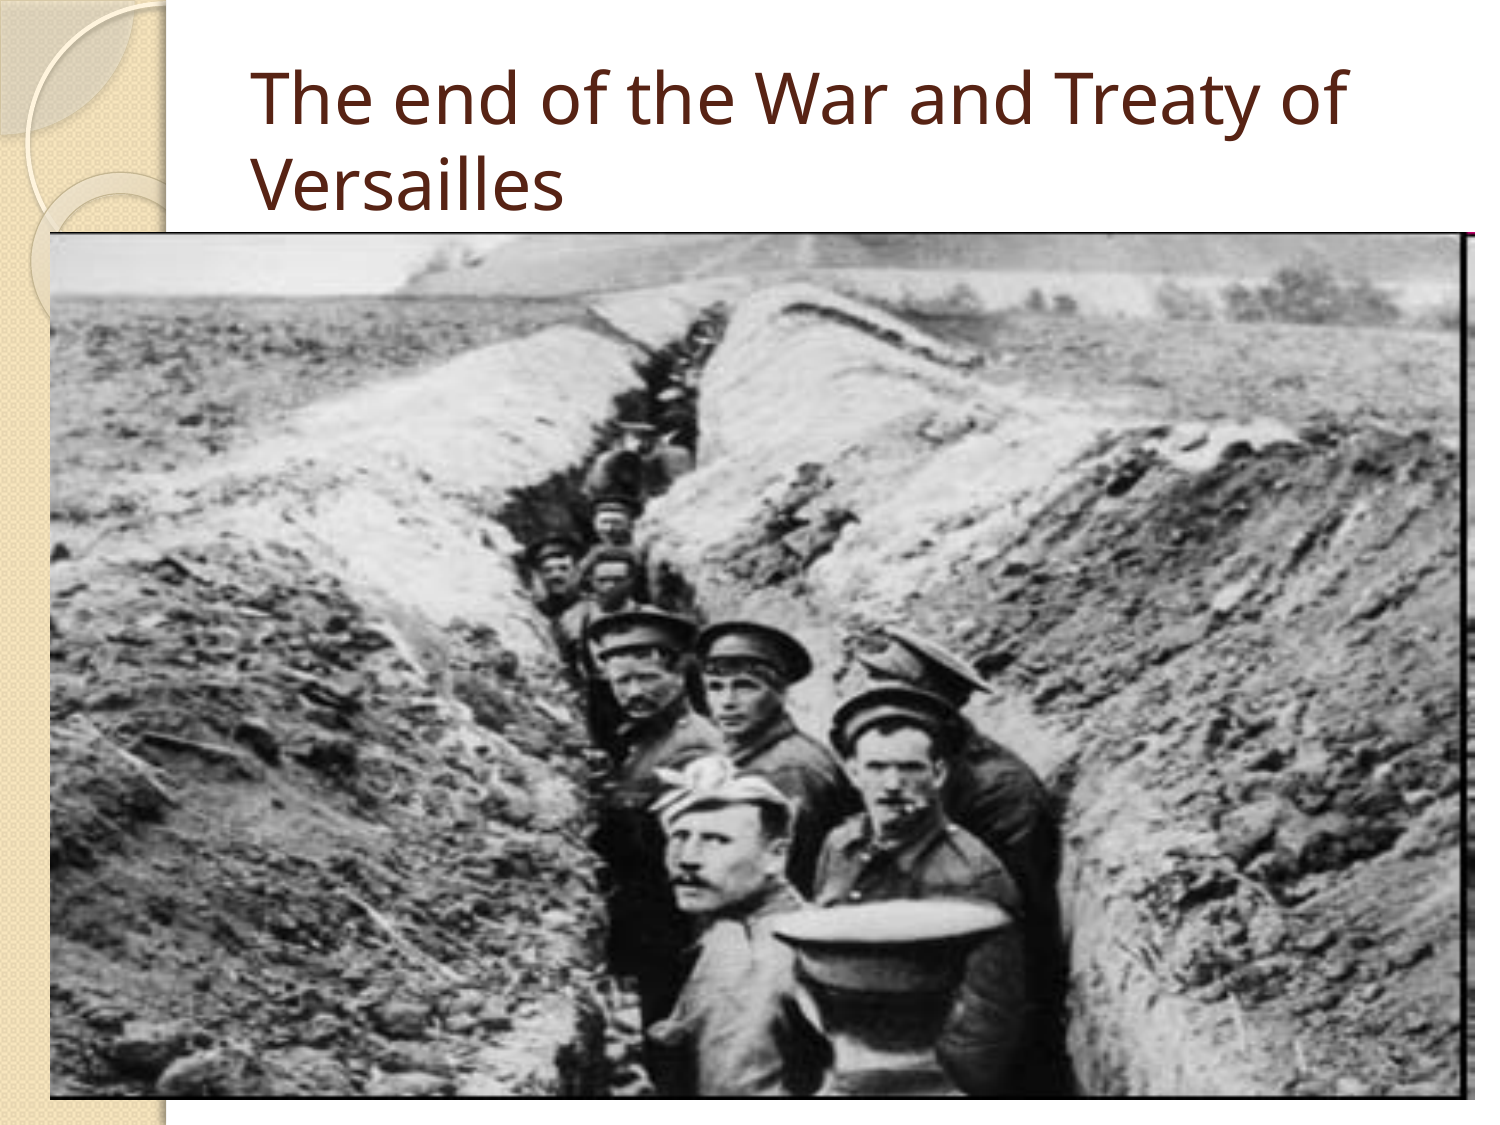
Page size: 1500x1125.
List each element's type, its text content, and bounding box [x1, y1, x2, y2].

title The end of the War and Treaty of Versailles [235, 45, 1466, 228]
picture [49, 232, 1476, 1101]
